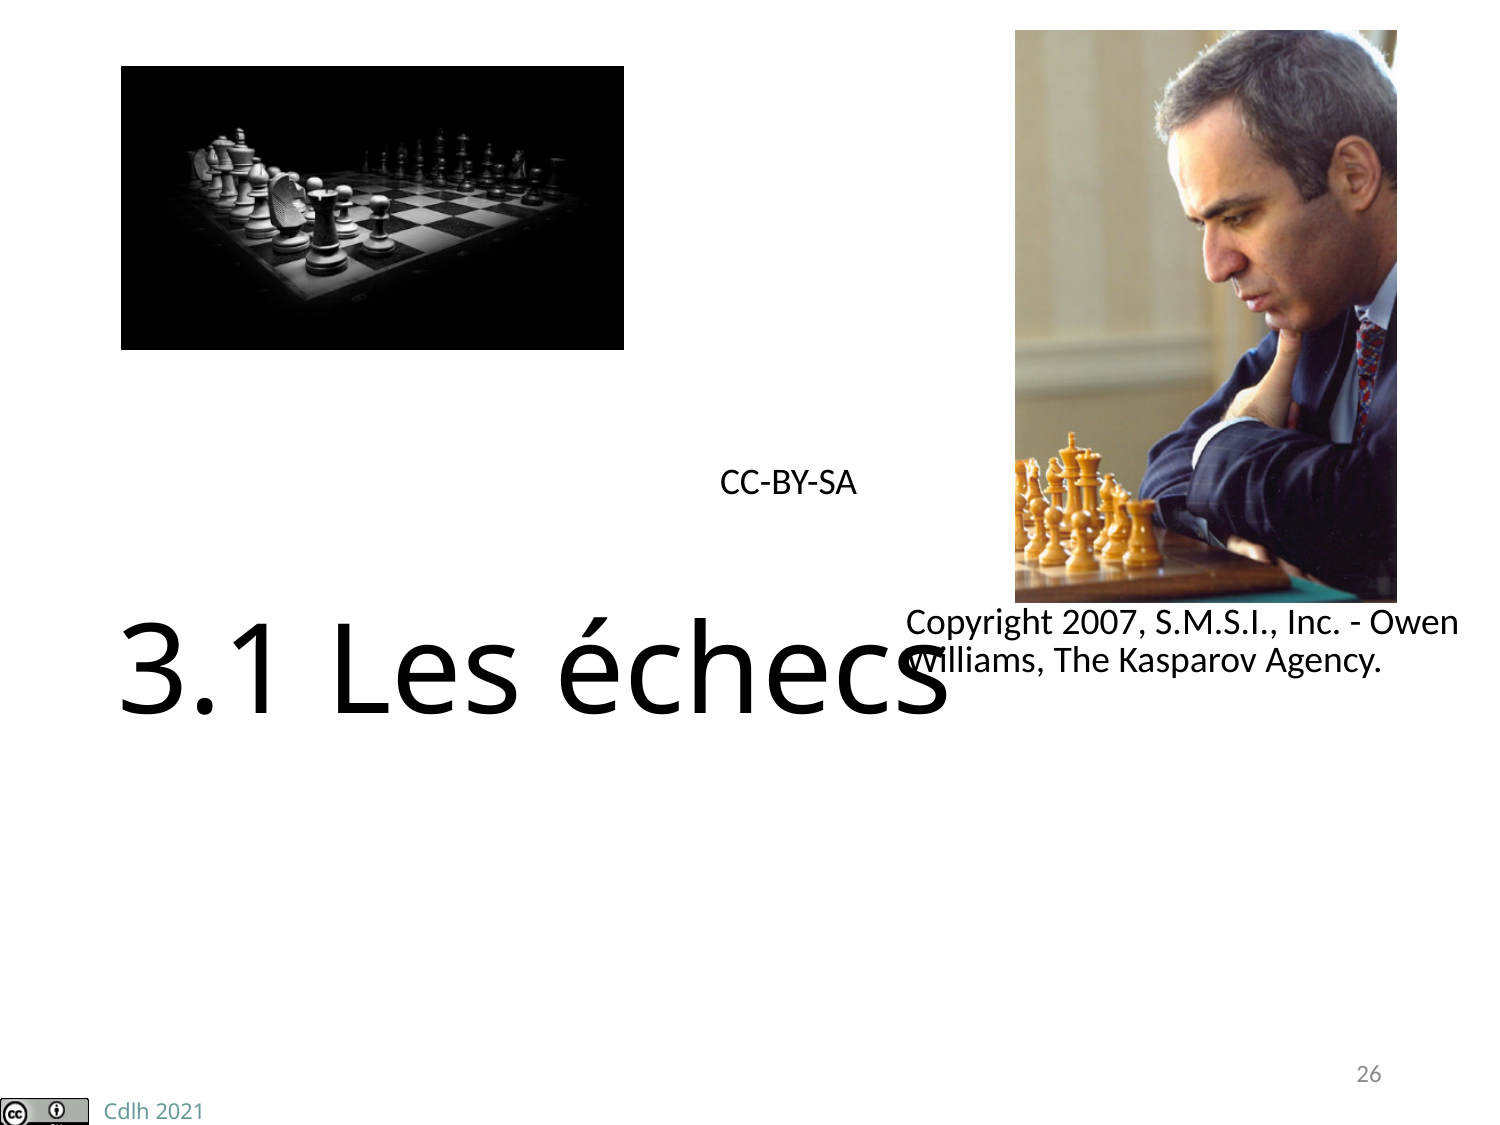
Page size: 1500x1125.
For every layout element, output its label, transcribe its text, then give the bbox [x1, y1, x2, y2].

picture [1015, 30, 1397, 603]
text_box CC-BY-SA [705, 449, 881, 555]
picture [121, 66, 624, 350]
table_header Copyright 2007, S.M.S.I., Inc. - Owen Williams, The Kasparov Agency. [900, 600, 1500, 703]
slide_number 26 [1059, 1042, 1397, 1103]
picture [0, 1098, 89, 1125]
table_header [253, 600, 900, 703]
title 3.1 Les échecs [102, 280, 1397, 749]
